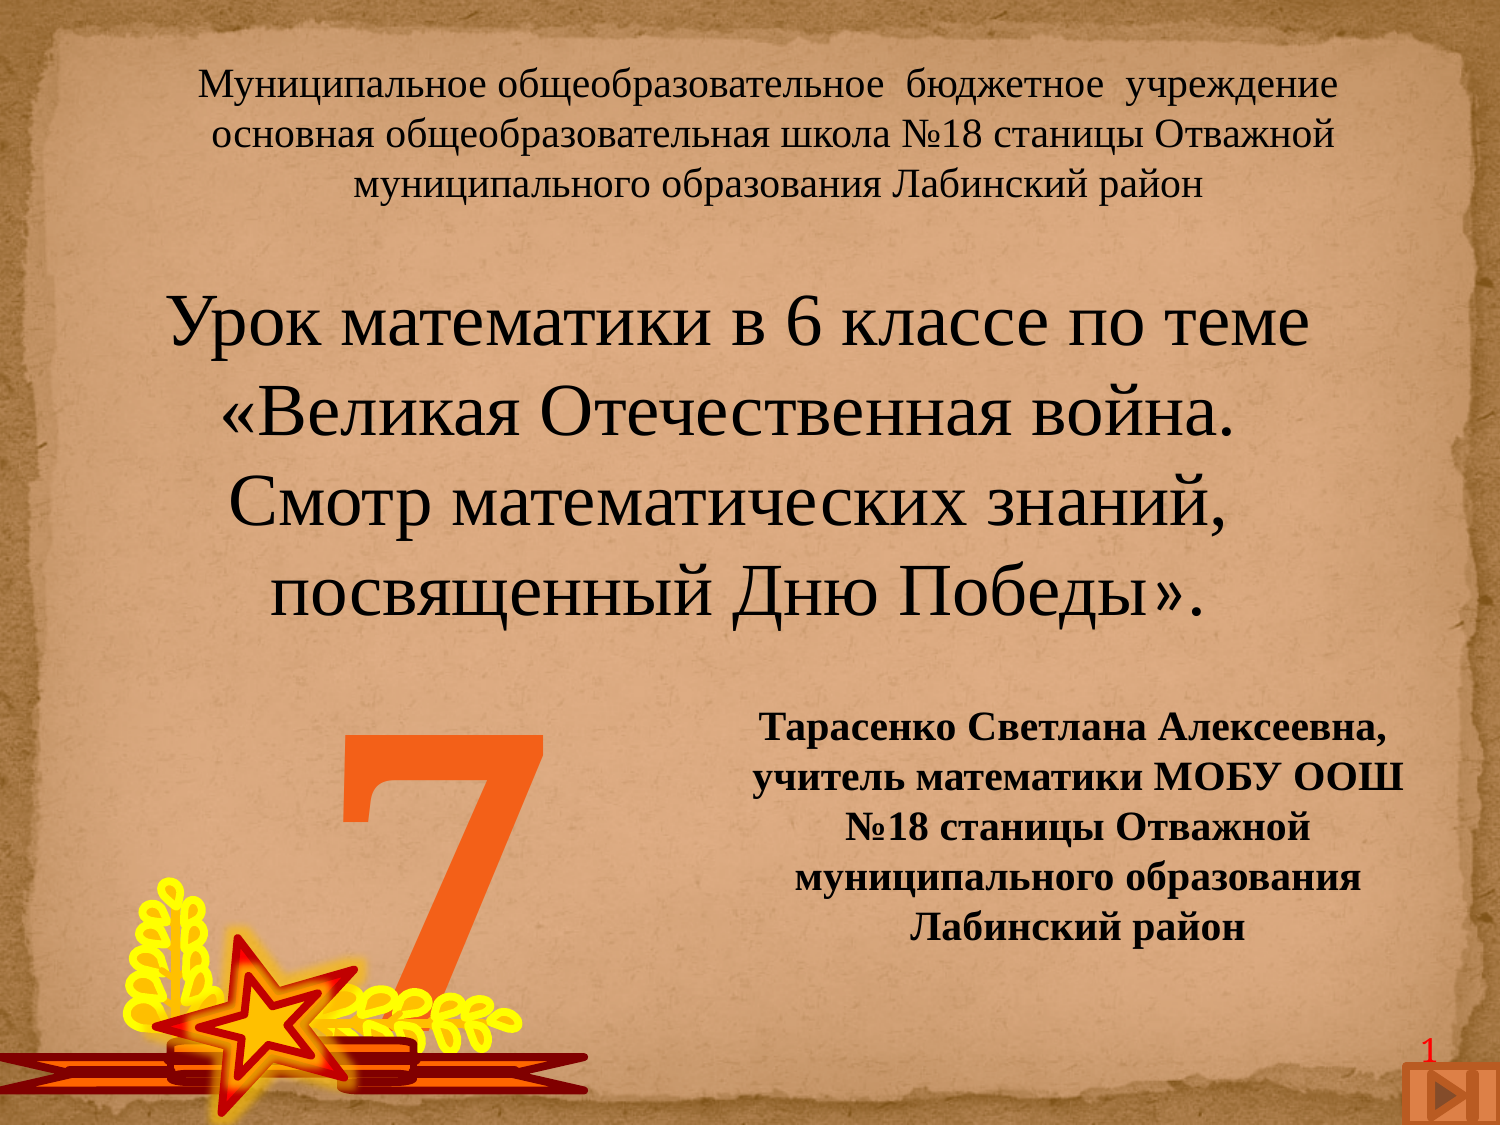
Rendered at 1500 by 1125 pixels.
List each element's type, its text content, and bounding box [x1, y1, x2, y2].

text_box Урок математики в 6 классе по теме «Великая Отечественная война. Смотр математических знаний, посвященный Дню Победы». [35, 263, 1442, 709]
text_box Муниципальное общеобразовательное бюджетное учреждение основная общеобразовательная школа №18 станицы Отважной муниципального образования Лабинский район [128, 47, 1418, 258]
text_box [0, 609, 680, 1099]
text_box Тарасенко Светлана Алексеевна, учитель математики МОБУ ООШ №18 станицы Отважной муниципального образования Лабинский район [691, 691, 1465, 1002]
text_box [1402, 1062, 1500, 1125]
slide_number 1 [1379, 1014, 1480, 1089]
